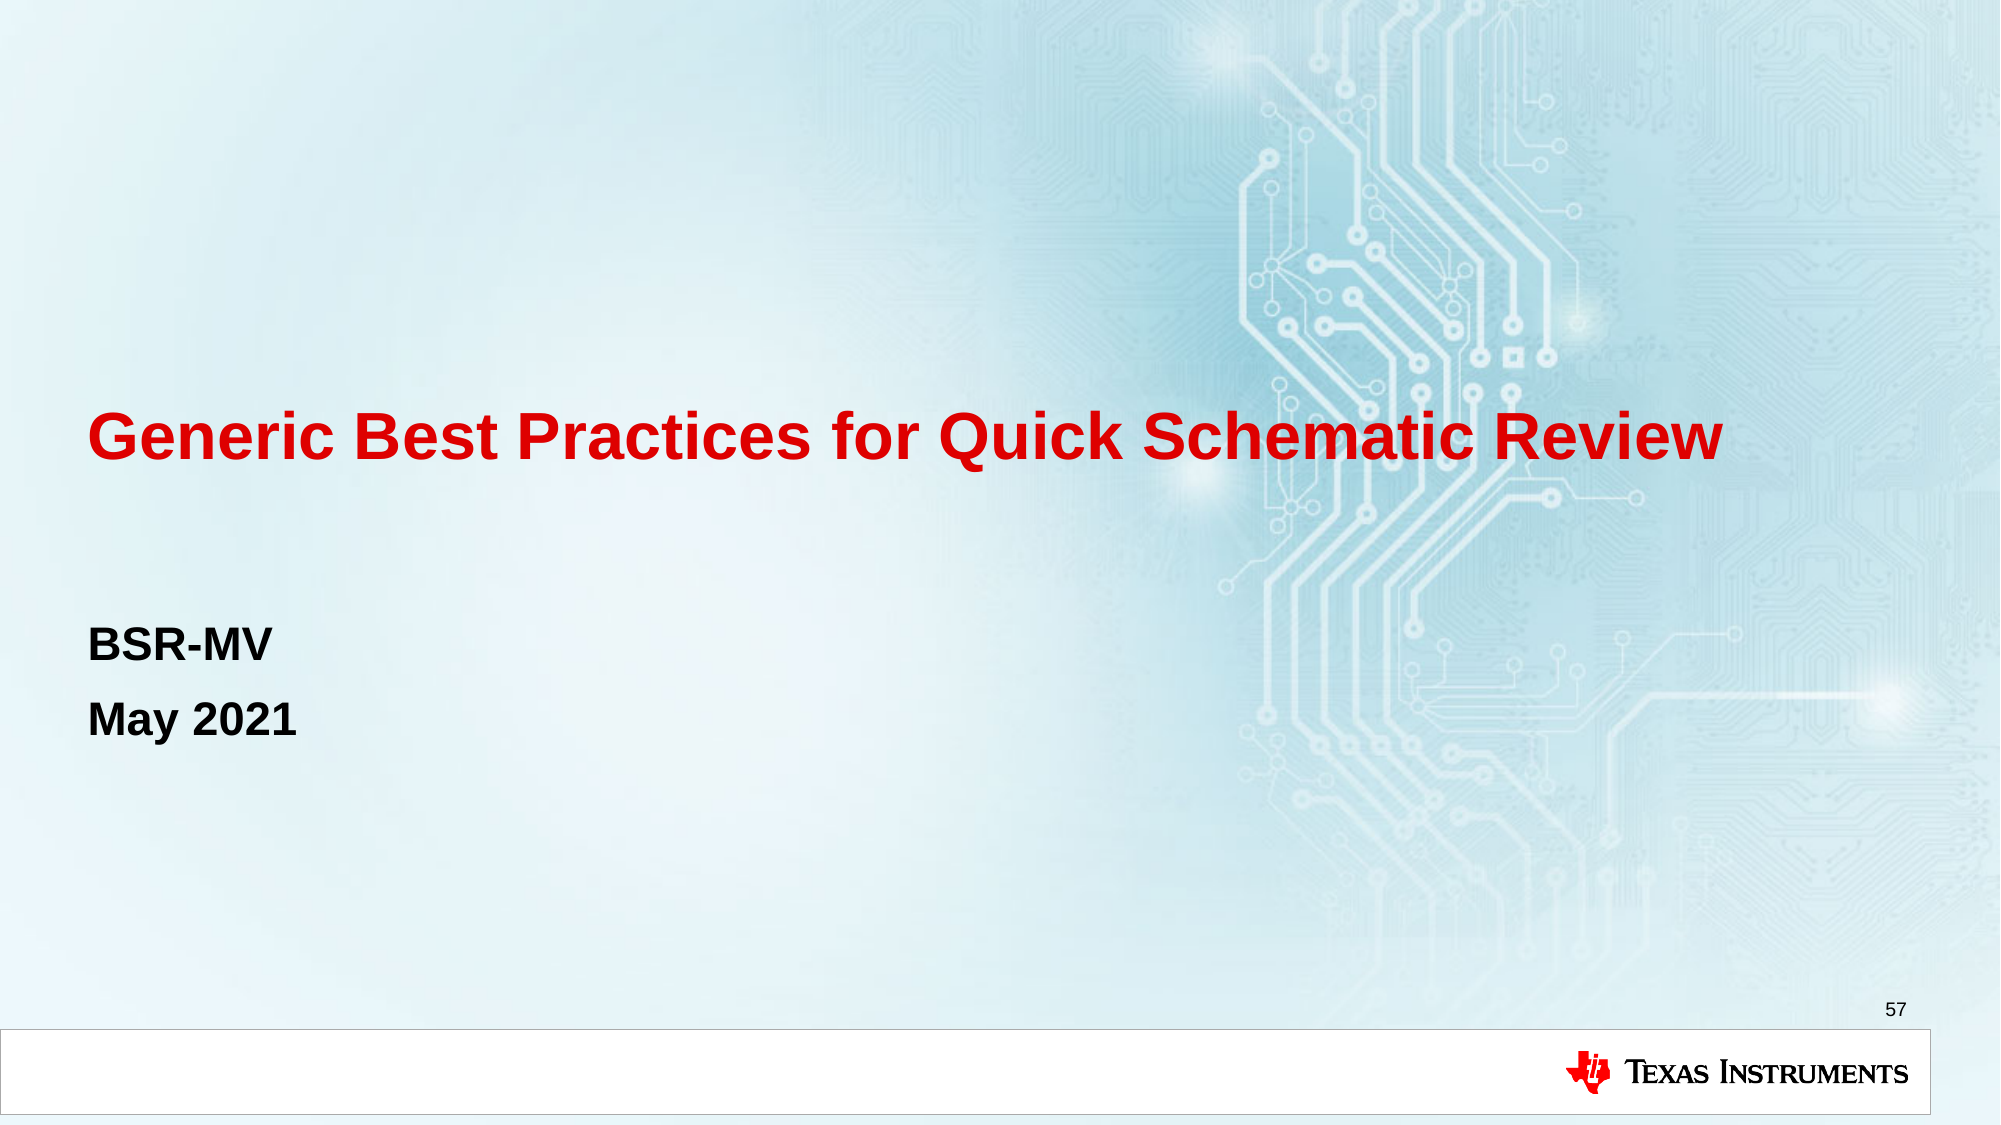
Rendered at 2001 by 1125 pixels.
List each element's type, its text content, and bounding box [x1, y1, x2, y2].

slide_number 57 [1452, 990, 1920, 1025]
picture [1566, 1051, 1908, 1094]
title Generic Best Practices for Quick Schematic Review [75, 318, 1925, 560]
subtitle BSR-MV May 2021 [75, 606, 1925, 851]
picture [0, 0, 2000, 1125]
